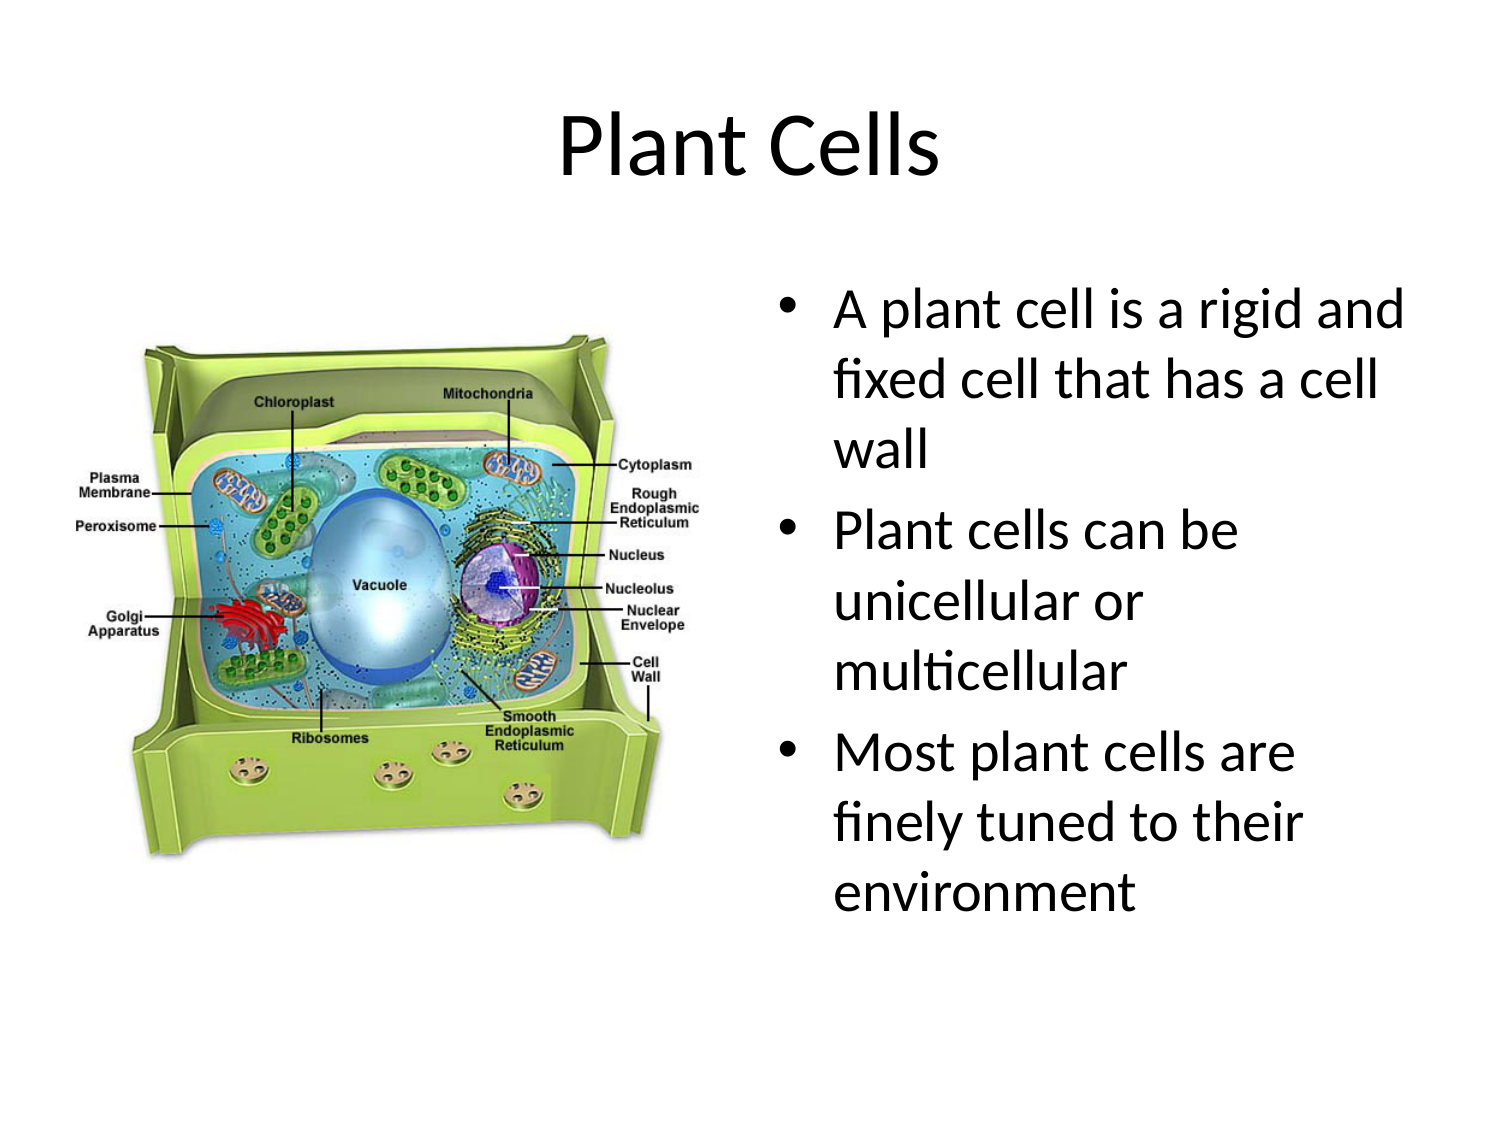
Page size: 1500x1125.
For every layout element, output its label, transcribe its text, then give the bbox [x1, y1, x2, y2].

list A plant cell is a rigid and fixed cell that has a cell wall Plant cells can be unicellular or multicellular Most plant cells are finely tuned to their environment [762, 262, 1425, 1005]
title Plant Cells [75, 45, 1425, 233]
picture [74, 324, 701, 866]
